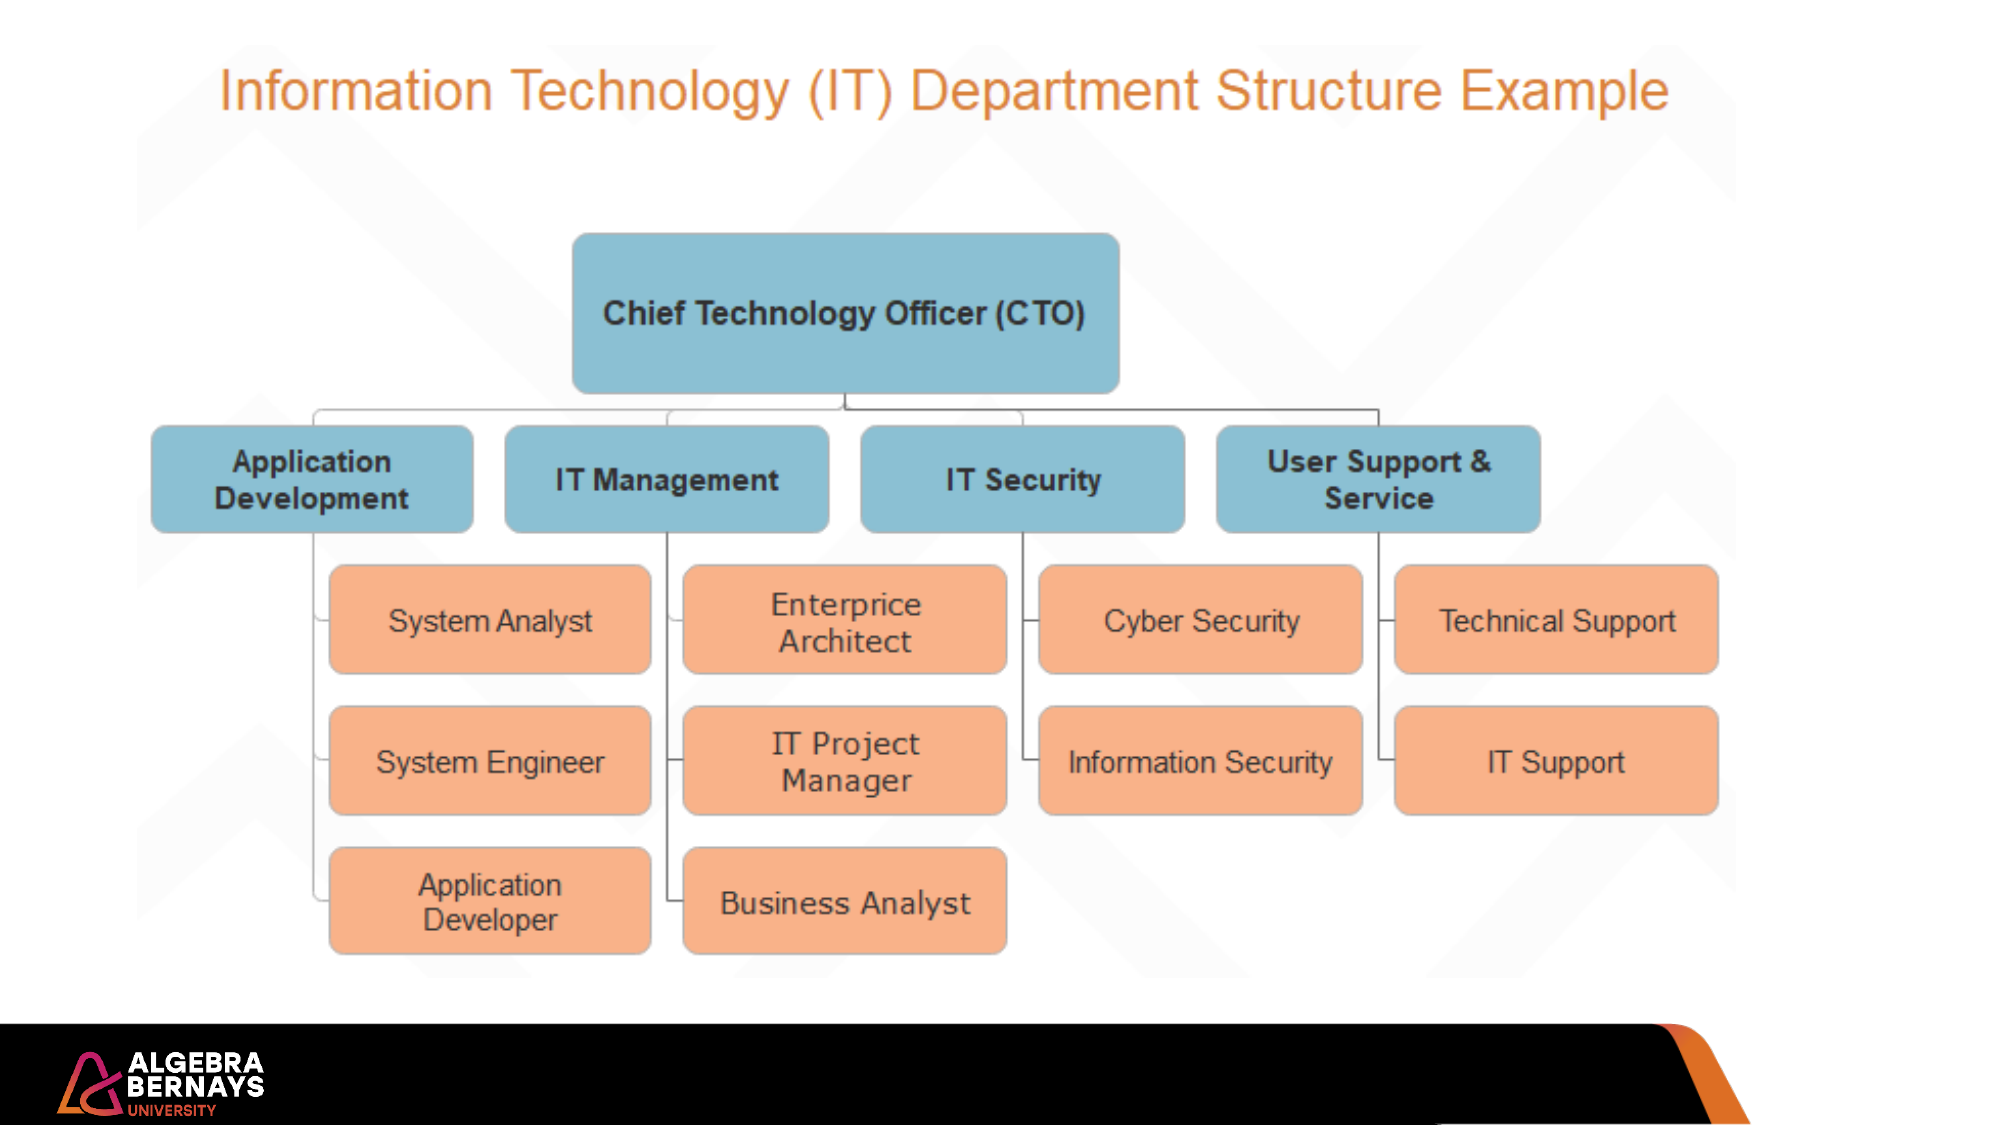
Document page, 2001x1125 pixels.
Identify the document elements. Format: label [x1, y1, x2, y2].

picture [137, 45, 1736, 978]
picture [0, 1023, 1958, 1125]
